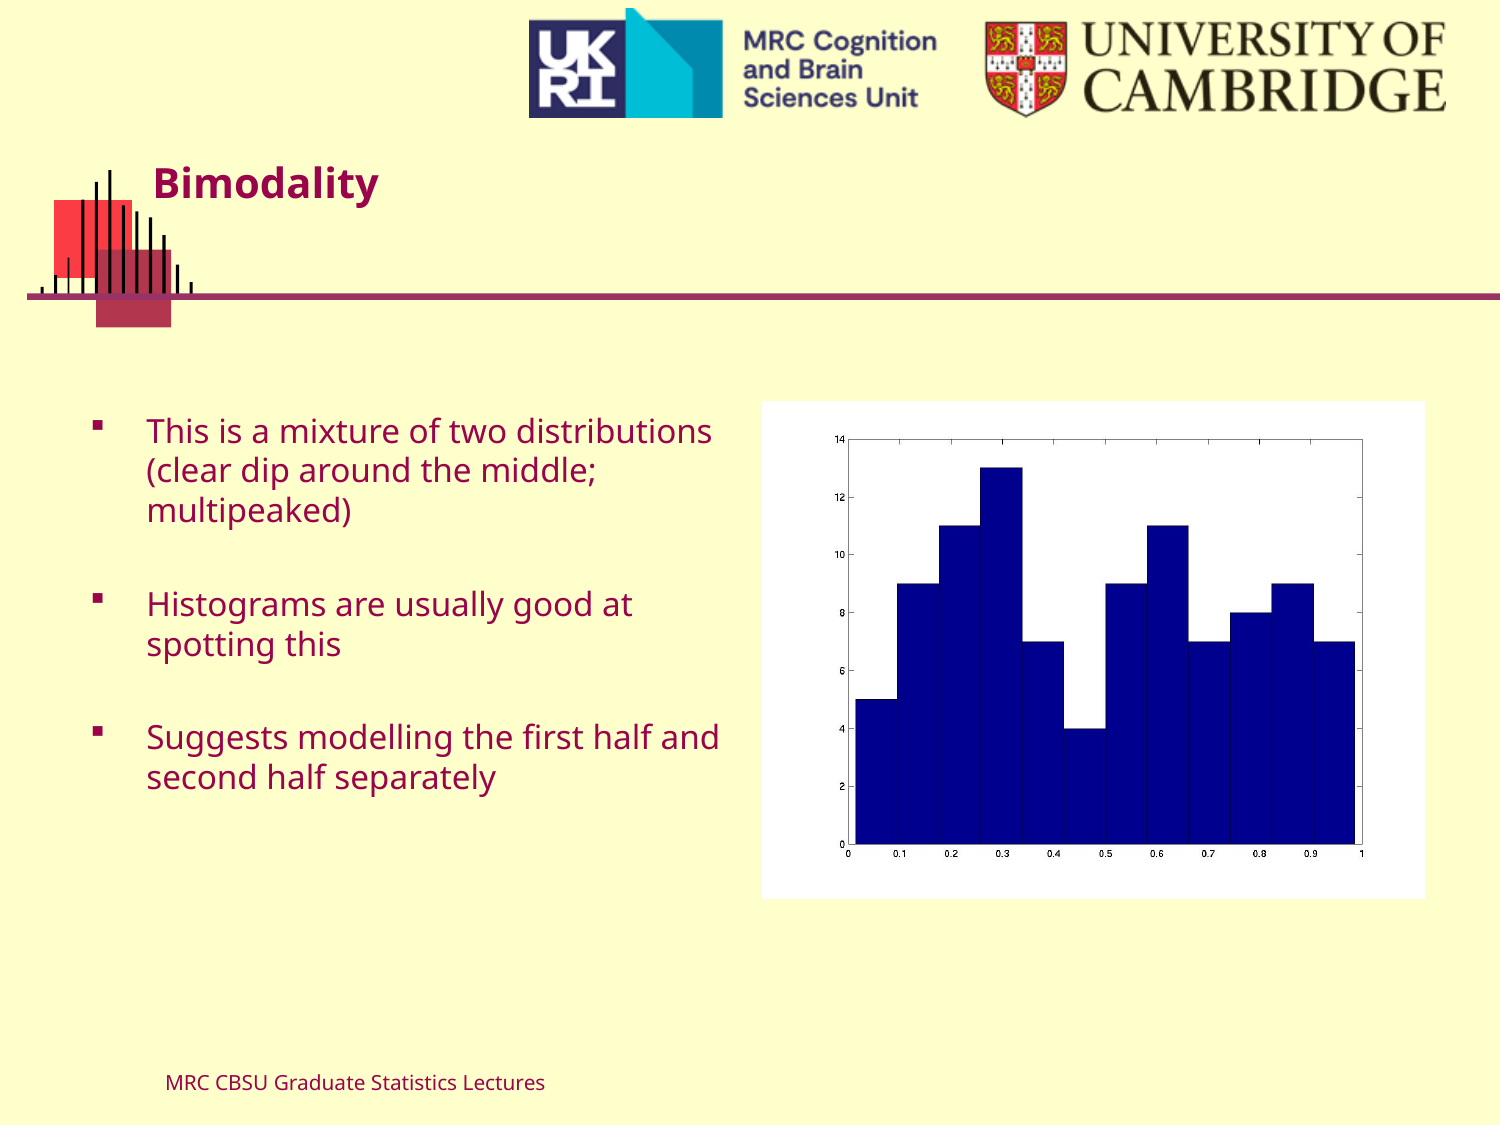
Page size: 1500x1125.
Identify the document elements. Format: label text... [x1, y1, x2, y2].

picture [529, 8, 1446, 118]
title Bimodality [137, 137, 988, 233]
footer MRC CBSU Graduate Statistics Lectures [149, 1062, 988, 1101]
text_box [762, 401, 1426, 899]
list This is a mixture of two distributions (clear dip around the middle; multipeaked) Histograms are usually good at spotting this Suggests modelling the first half and second half separately [75, 262, 738, 1038]
